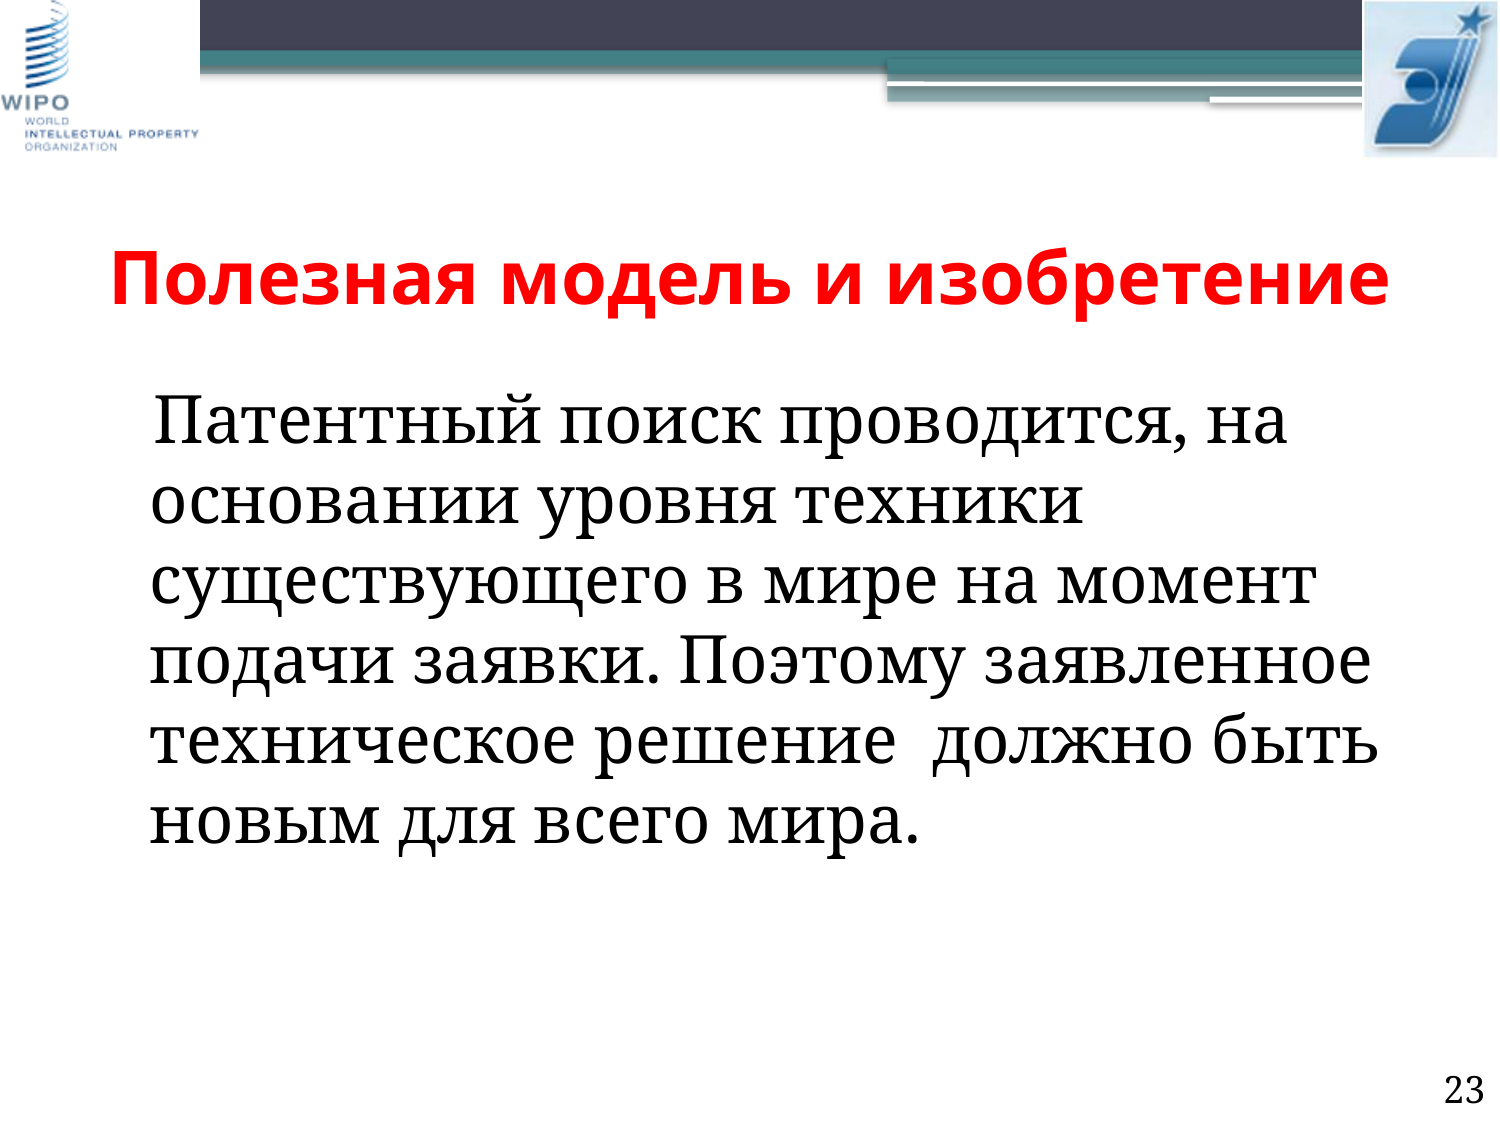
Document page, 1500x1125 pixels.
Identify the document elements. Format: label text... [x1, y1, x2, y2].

picture [0, 0, 200, 153]
picture [1362, 0, 1500, 161]
slide_number 23 [1374, 1065, 1500, 1125]
list Патентный поиск проводится, на основании уровня техники существующего в мире на момент подачи заявки. Поэтому заявленное техническое решение должно быть новым для всего мира. [75, 368, 1425, 1079]
title Полезная модель и изобретение [75, 187, 1425, 363]
